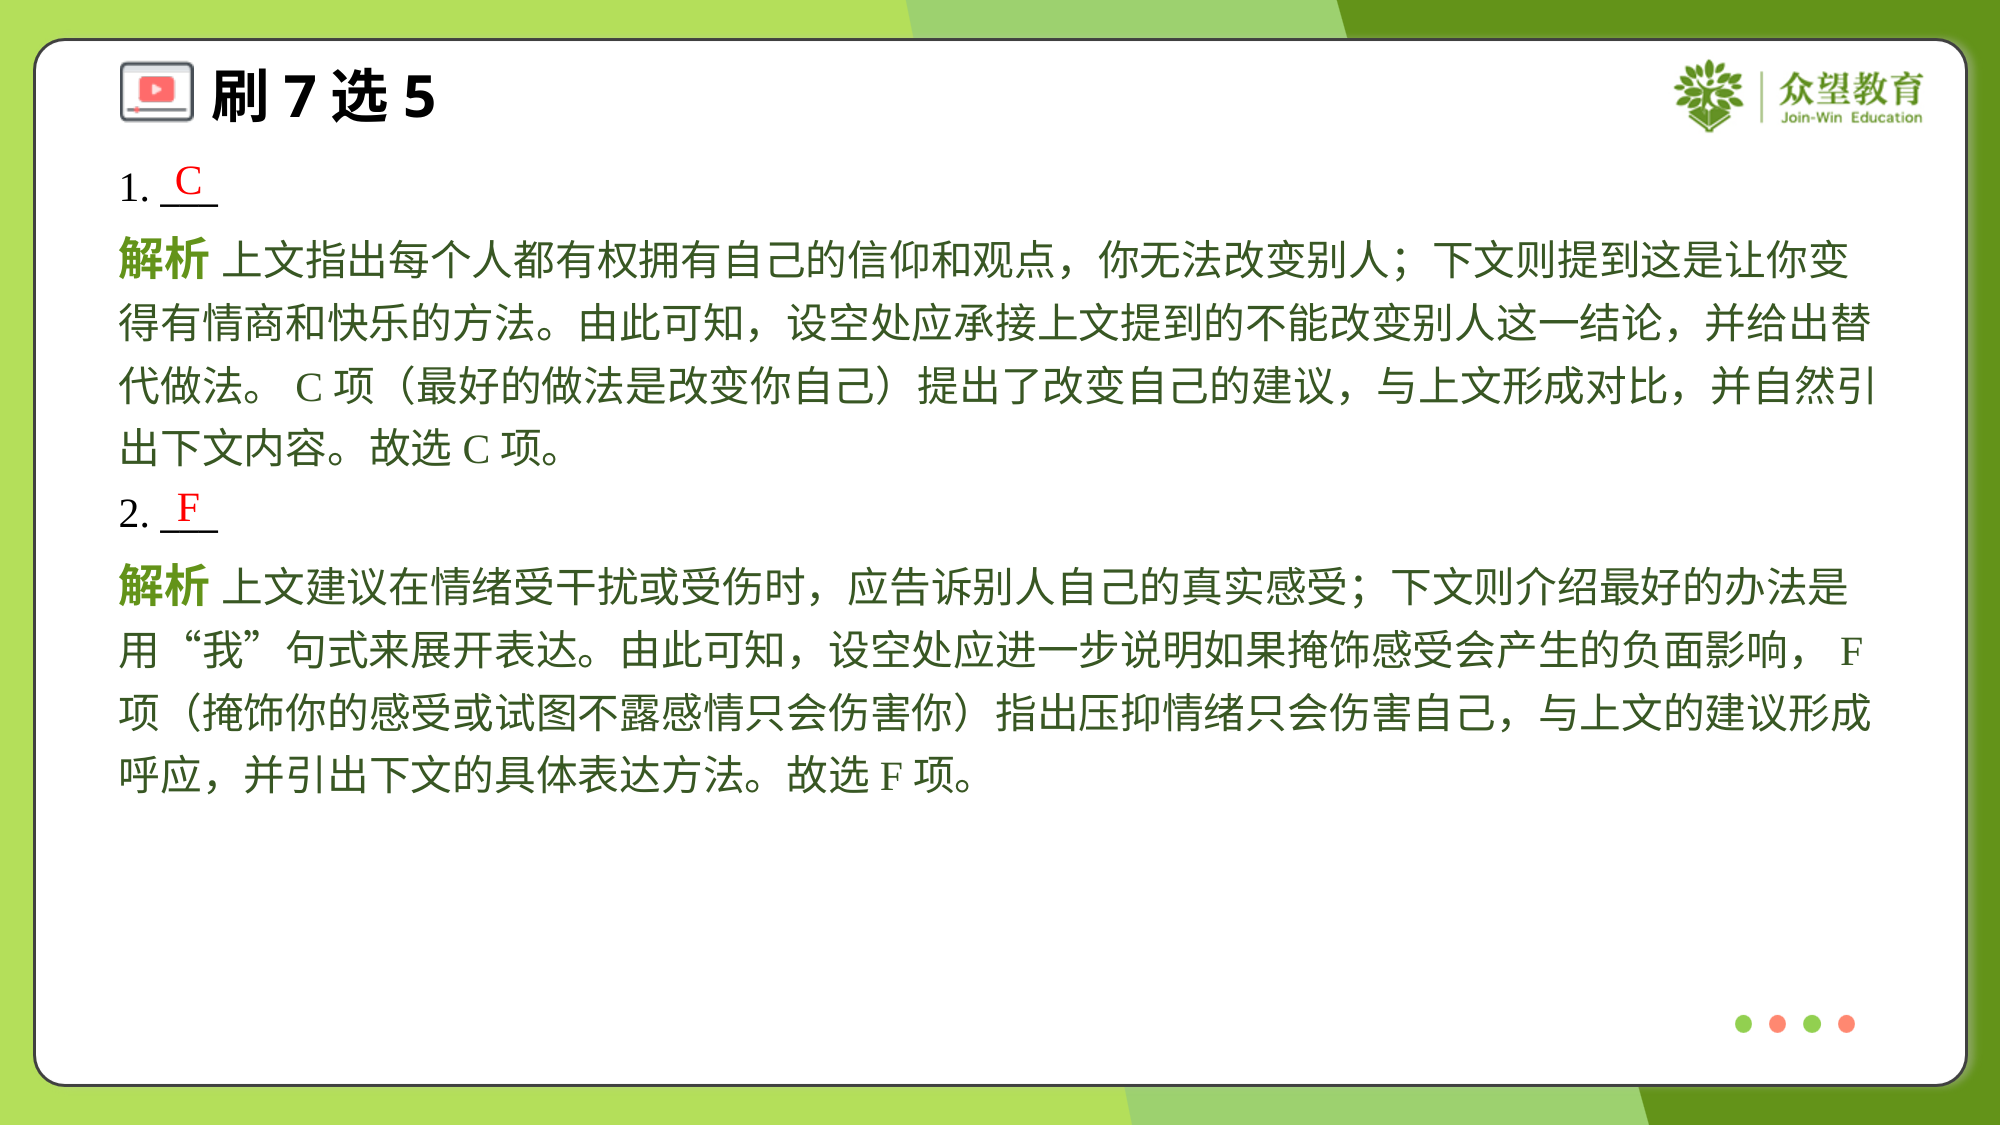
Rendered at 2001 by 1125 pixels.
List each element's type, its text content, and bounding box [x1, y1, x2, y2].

text_box 1. ___ [118, 146, 1883, 204]
text_box C [170, 140, 208, 199]
text_box F [172, 467, 205, 525]
picture [0, 0, 2000, 1125]
text_box 解析 上文建议在情绪受干扰或受伤时，应告诉别人自己的真实感受；下文则介绍最好的办法是用“我”句式来展开表达。由此可知，设空处应进一步说明如果掩饰感受会产生的负面影响，F项（掩饰你的感受或试图不露感情只会伤害你）指出压抑情绪只会伤害自己，与上文的建议形成呼应，并引出下文的具体表达方法。故选F项。 [118, 542, 1883, 795]
text_box 解析 上文指出每个人都有权拥有自己的信仰和观点，你无法改变别人；下文则提到这是让你变得有情商和快乐的方法。由此可知，设空处应承接上文提到的不能改变别人这一结论，并给出替代做法。C项（最好的做法是改变你自己）提出了改变自己的建议，与上文形成对比，并自然引出下文内容。故选C项。 [118, 215, 1883, 468]
text_box 2. ___ [118, 473, 1883, 531]
